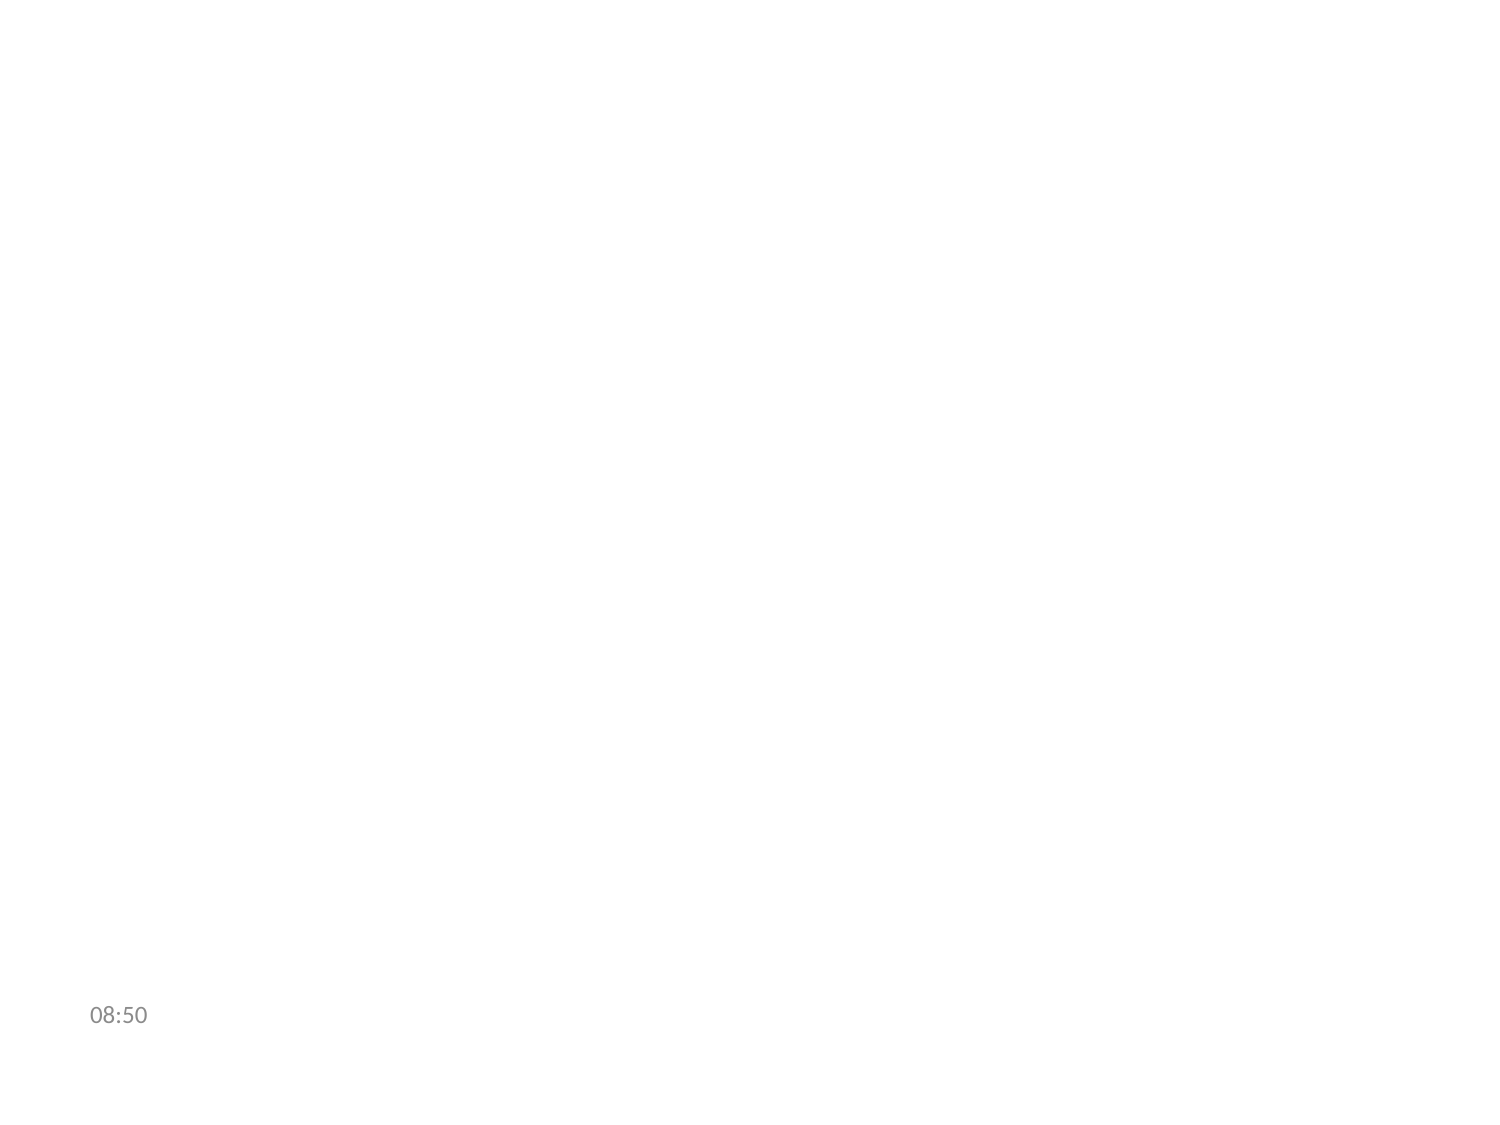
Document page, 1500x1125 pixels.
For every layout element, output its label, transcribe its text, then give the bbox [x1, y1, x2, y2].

text_box 15:35 [75, 983, 425, 1044]
